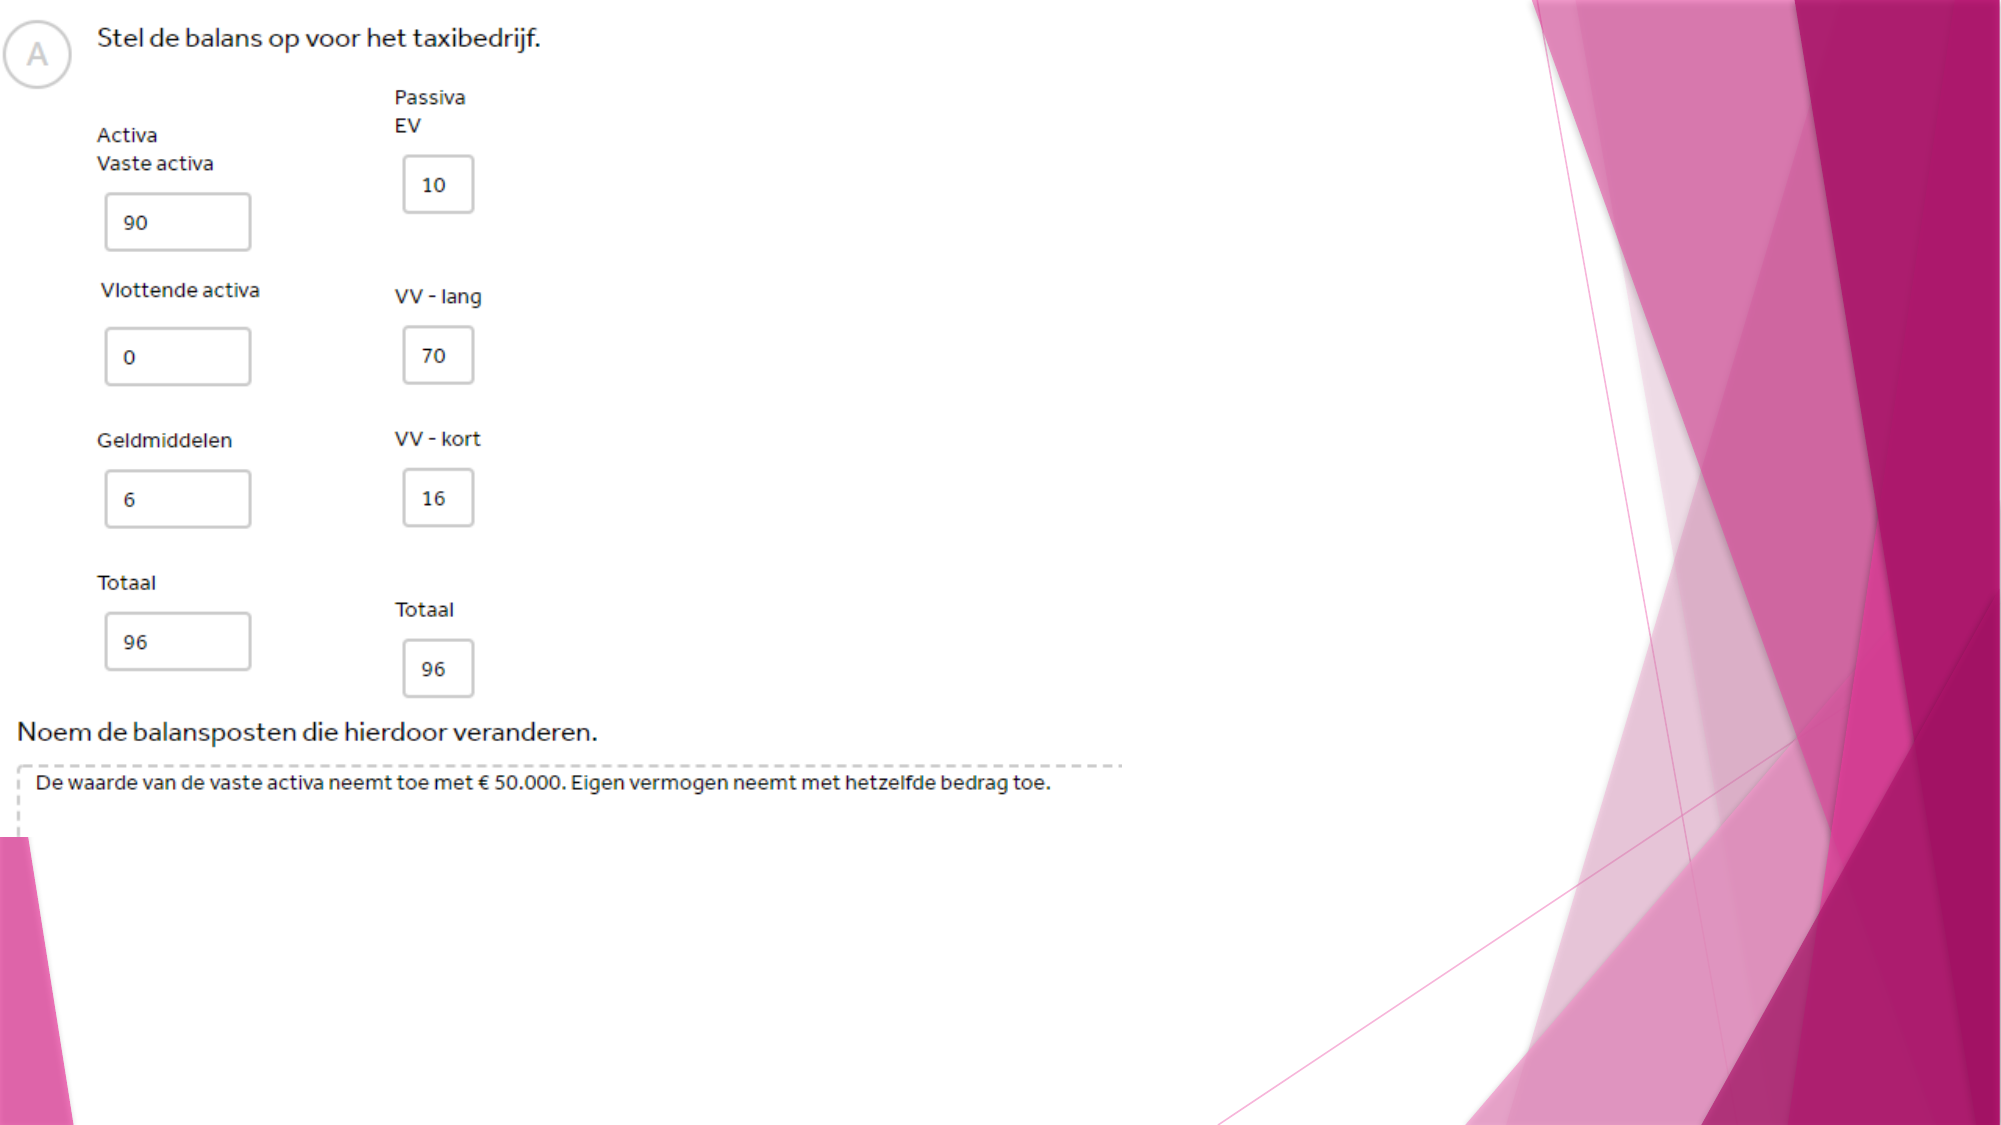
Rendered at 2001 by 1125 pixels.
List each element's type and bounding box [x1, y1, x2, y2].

picture [0, 0, 1123, 837]
